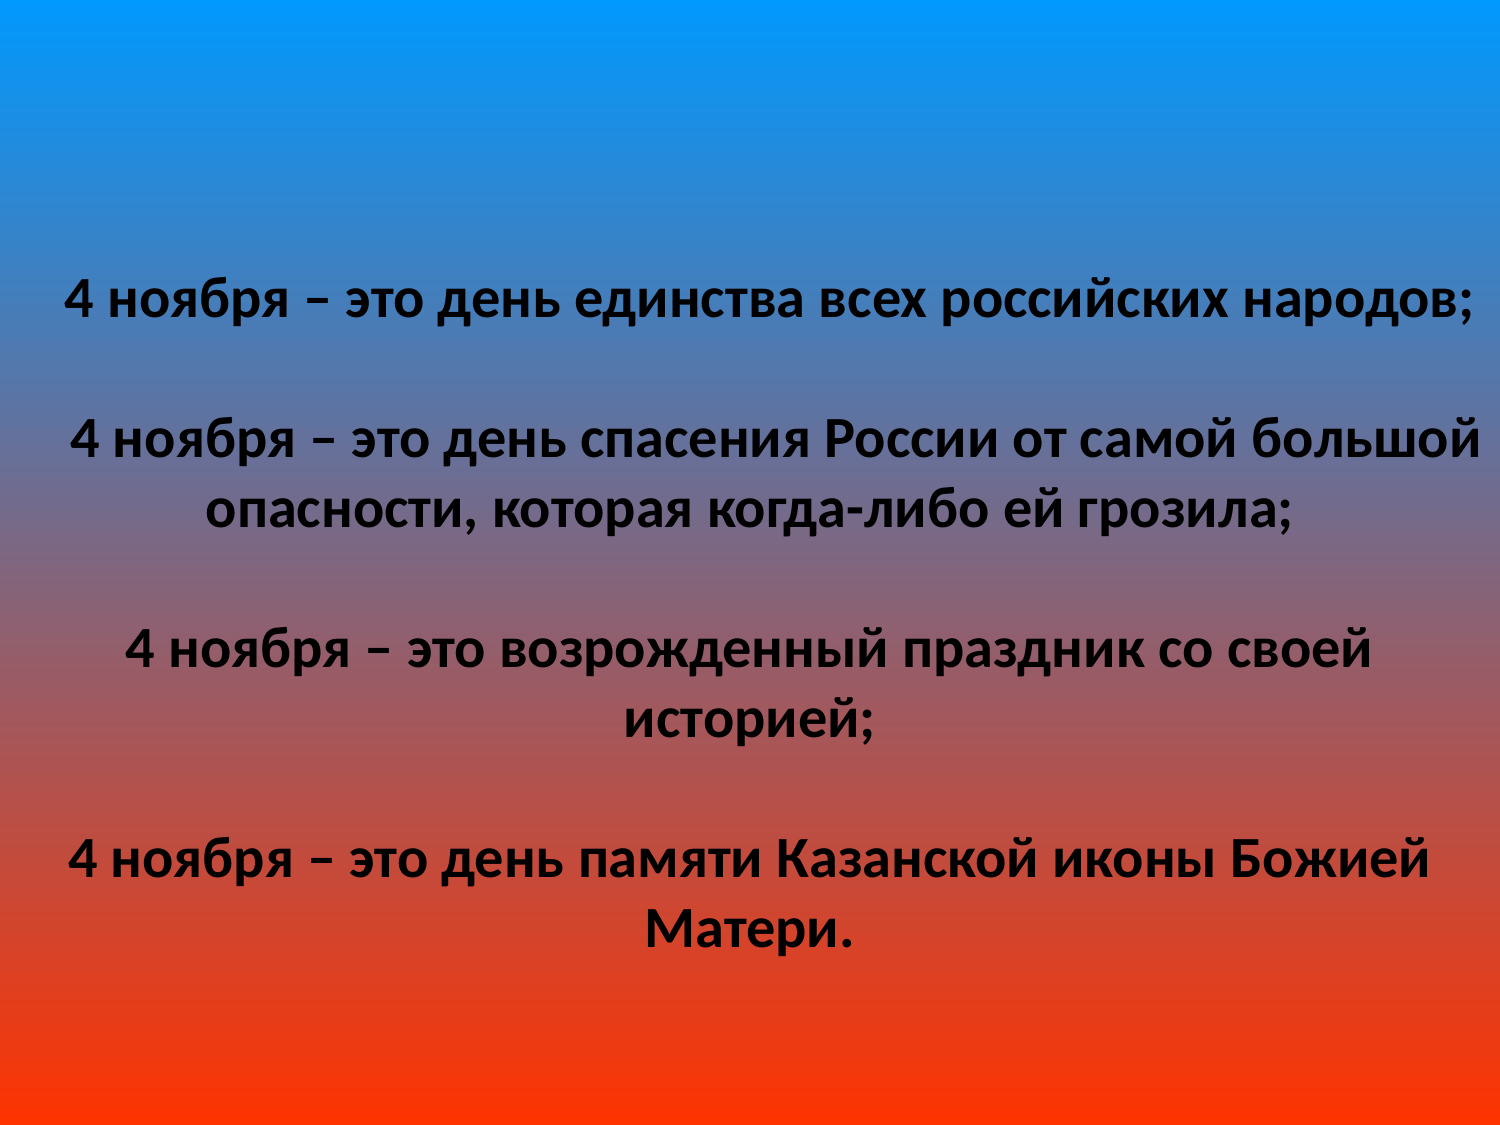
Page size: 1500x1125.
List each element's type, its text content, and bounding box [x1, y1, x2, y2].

title 4 ноября – это день единства всех российских народов; 4 ноября – это день спасения России от самой большой опасности, которая когда-либо ей грозила; 4 ноября – это возрожденный праздник со своей историей; 4 ноября – это день памяти Казанской иконы Божией Матери. [0, 101, 1500, 1047]
